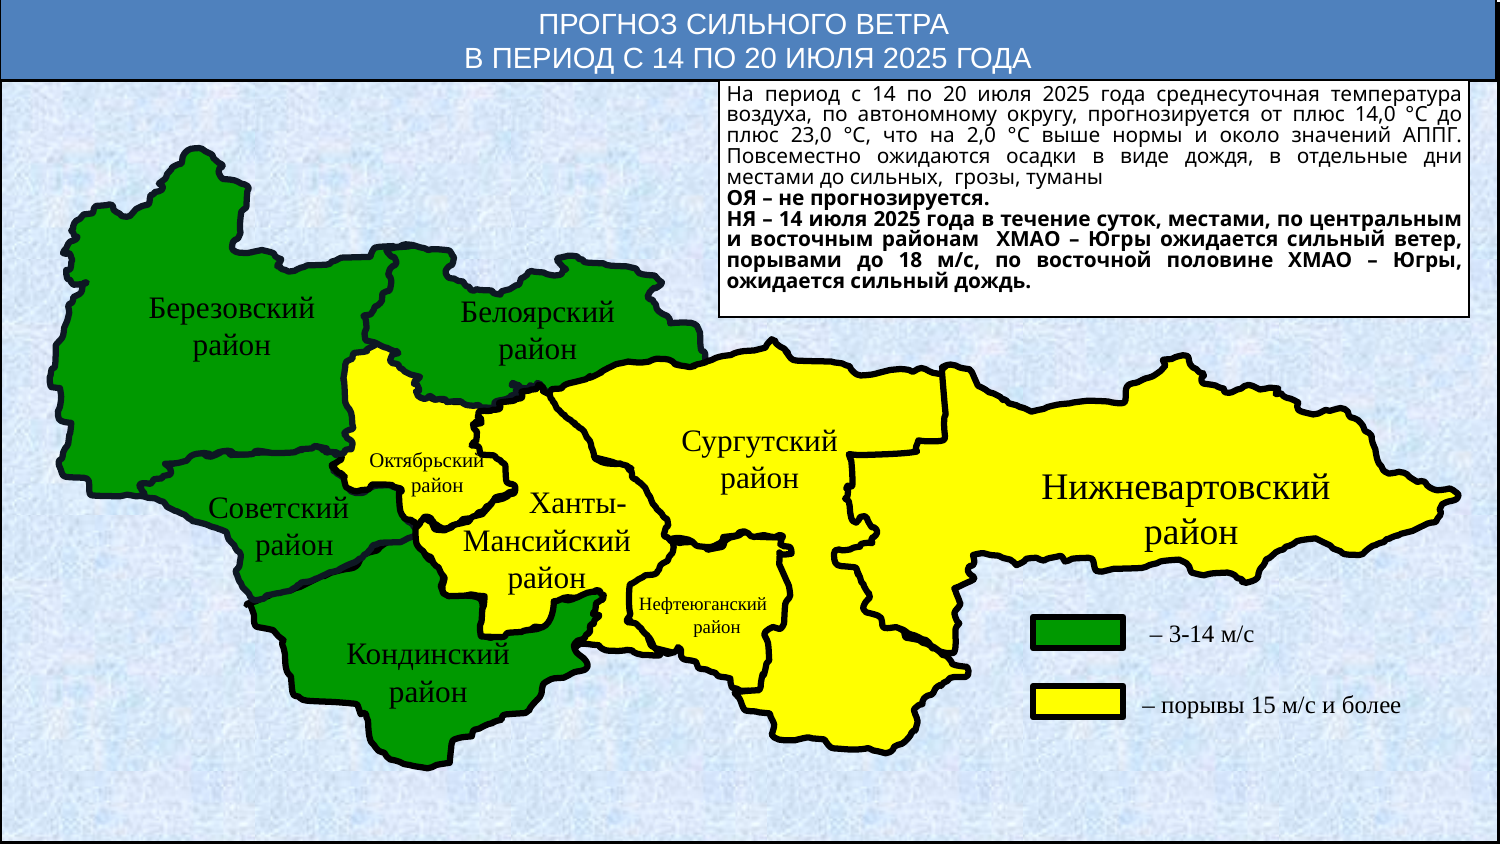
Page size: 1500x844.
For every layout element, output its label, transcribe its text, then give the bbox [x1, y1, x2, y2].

text_box Белоярский район [362, 243, 707, 408]
text_box ПРОГНОЗ СИЛЬНОГО ВЕТРА В ПЕРИОД С 14 ПО 20 ИЮЛЯ 2025 ГОДА [0, 0, 1497, 81]
text_box Ханты-Мансийский район [413, 382, 676, 658]
text_box На период с 14 по 20 июля 2025 года среднесуточная температура воздуха, по автономному округу, прогнозируется от плюс 14,0 °С до плюс 23,0 °С, что на 2,0 °С выше нормы и около значений АППГ. Повсеместно ожидаются осадки в виде дождя, в отдельные дни местами до сильных, грозы, туманы ОЯ – не прогнозируется. НЯ – 14 июля 2025 года в течение суток, местами, по центральным и восточным районам ХМАО – Югры ожидается сильный ветер, порывами до 18 м/с, по восточной половине ХМАО – Югры, ожидается сильный дождь. [719, 80, 1470, 318]
text_box – порывы 15 м/с и более [1127, 681, 1431, 726]
text_box Сургутский район [549, 338, 970, 754]
text_box [0, 3, 1499, 843]
text_box Октябрьский район [329, 345, 513, 528]
text_box Нефтеюганский район [631, 533, 790, 691]
text_box – 3-14 м/с [1135, 609, 1270, 655]
text_box Советский район [141, 447, 414, 602]
text_box [1031, 684, 1125, 719]
text_box Кондинский район [244, 538, 600, 771]
text_box Нижневартовский район [831, 353, 1461, 656]
text_box [1031, 615, 1125, 650]
text_box Березовский район [48, 147, 395, 498]
